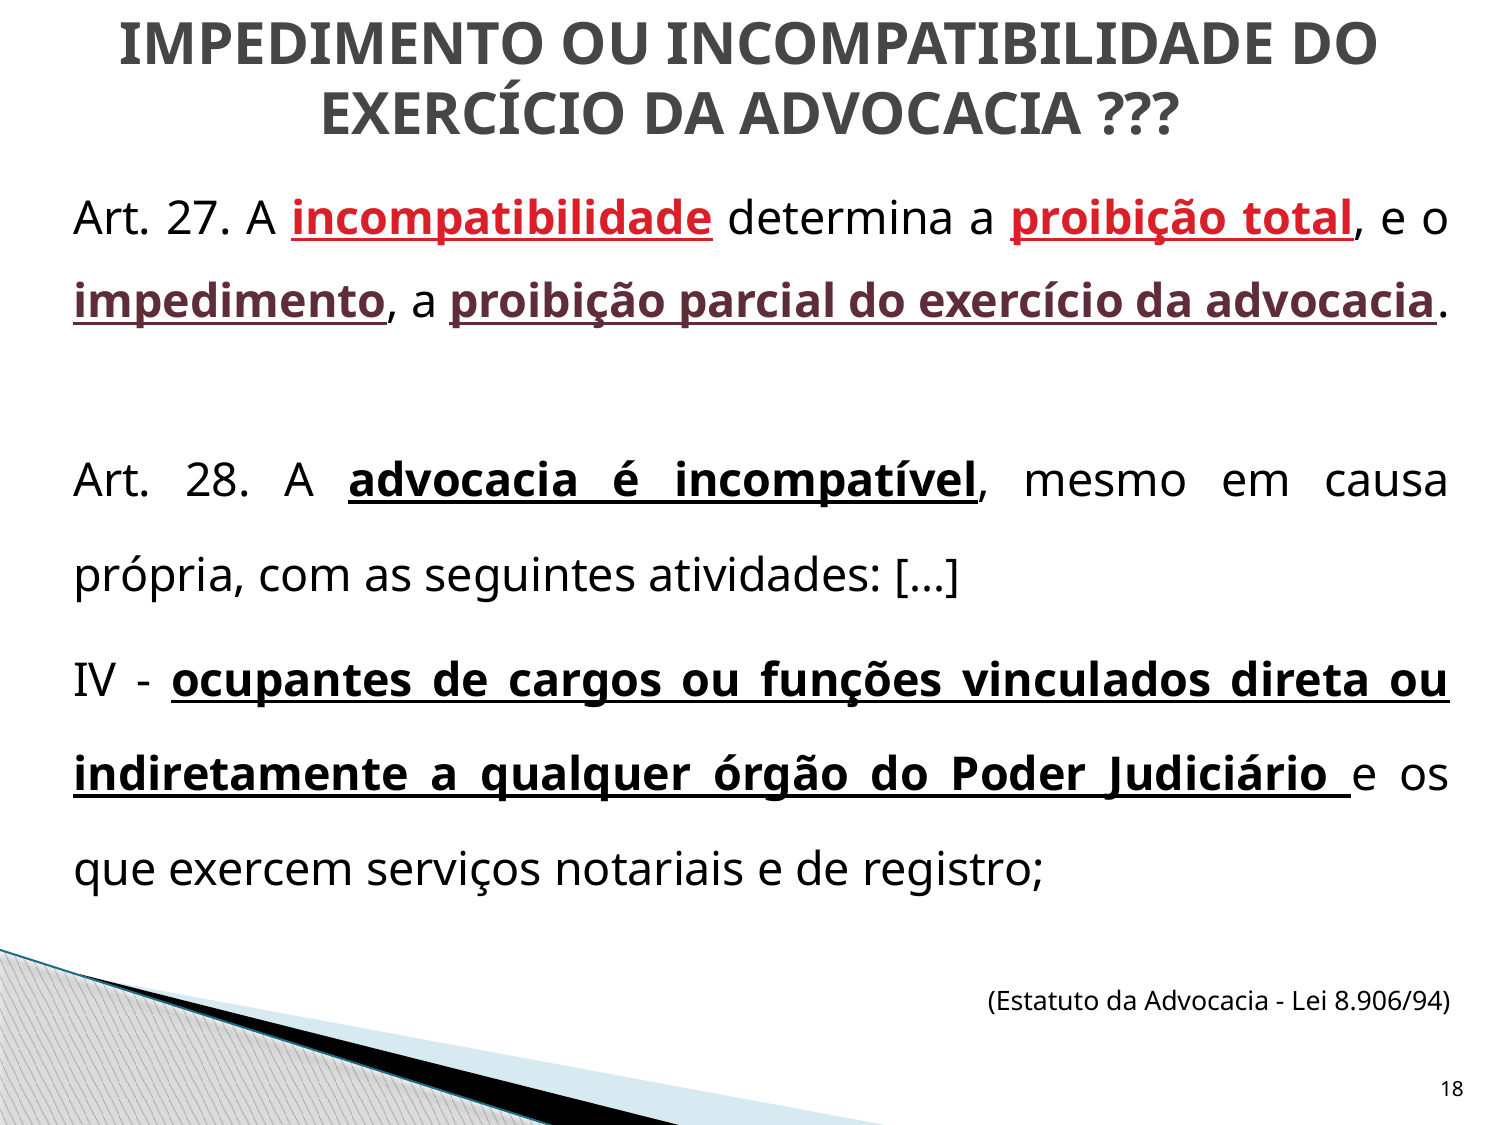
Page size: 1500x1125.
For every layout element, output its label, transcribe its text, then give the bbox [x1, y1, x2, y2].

text_box Art. 27. A incompatibilidade determina a proibição total, e o impedimento, a proibição parcial do exercício da advocacia. Art. 28. A advocacia é incompatível, mesmo em causa própria, com as seguintes atividades: [...] IV - ocupantes de cargos ou funções vinculados direta ou indiretamente a qualquer órgão do Poder Judiciário e os que exercem serviços notariais e de registro; (Estatuto da Advocacia - Lei 8.906/94) [58, 152, 1465, 1079]
title IMPEDIMENTO OU INCOMPATIBILIDADE DO EXERCÍCIO DA ADVOCACIA ??? [0, 0, 1500, 153]
slide_number 18 [1418, 1051, 1479, 1112]
